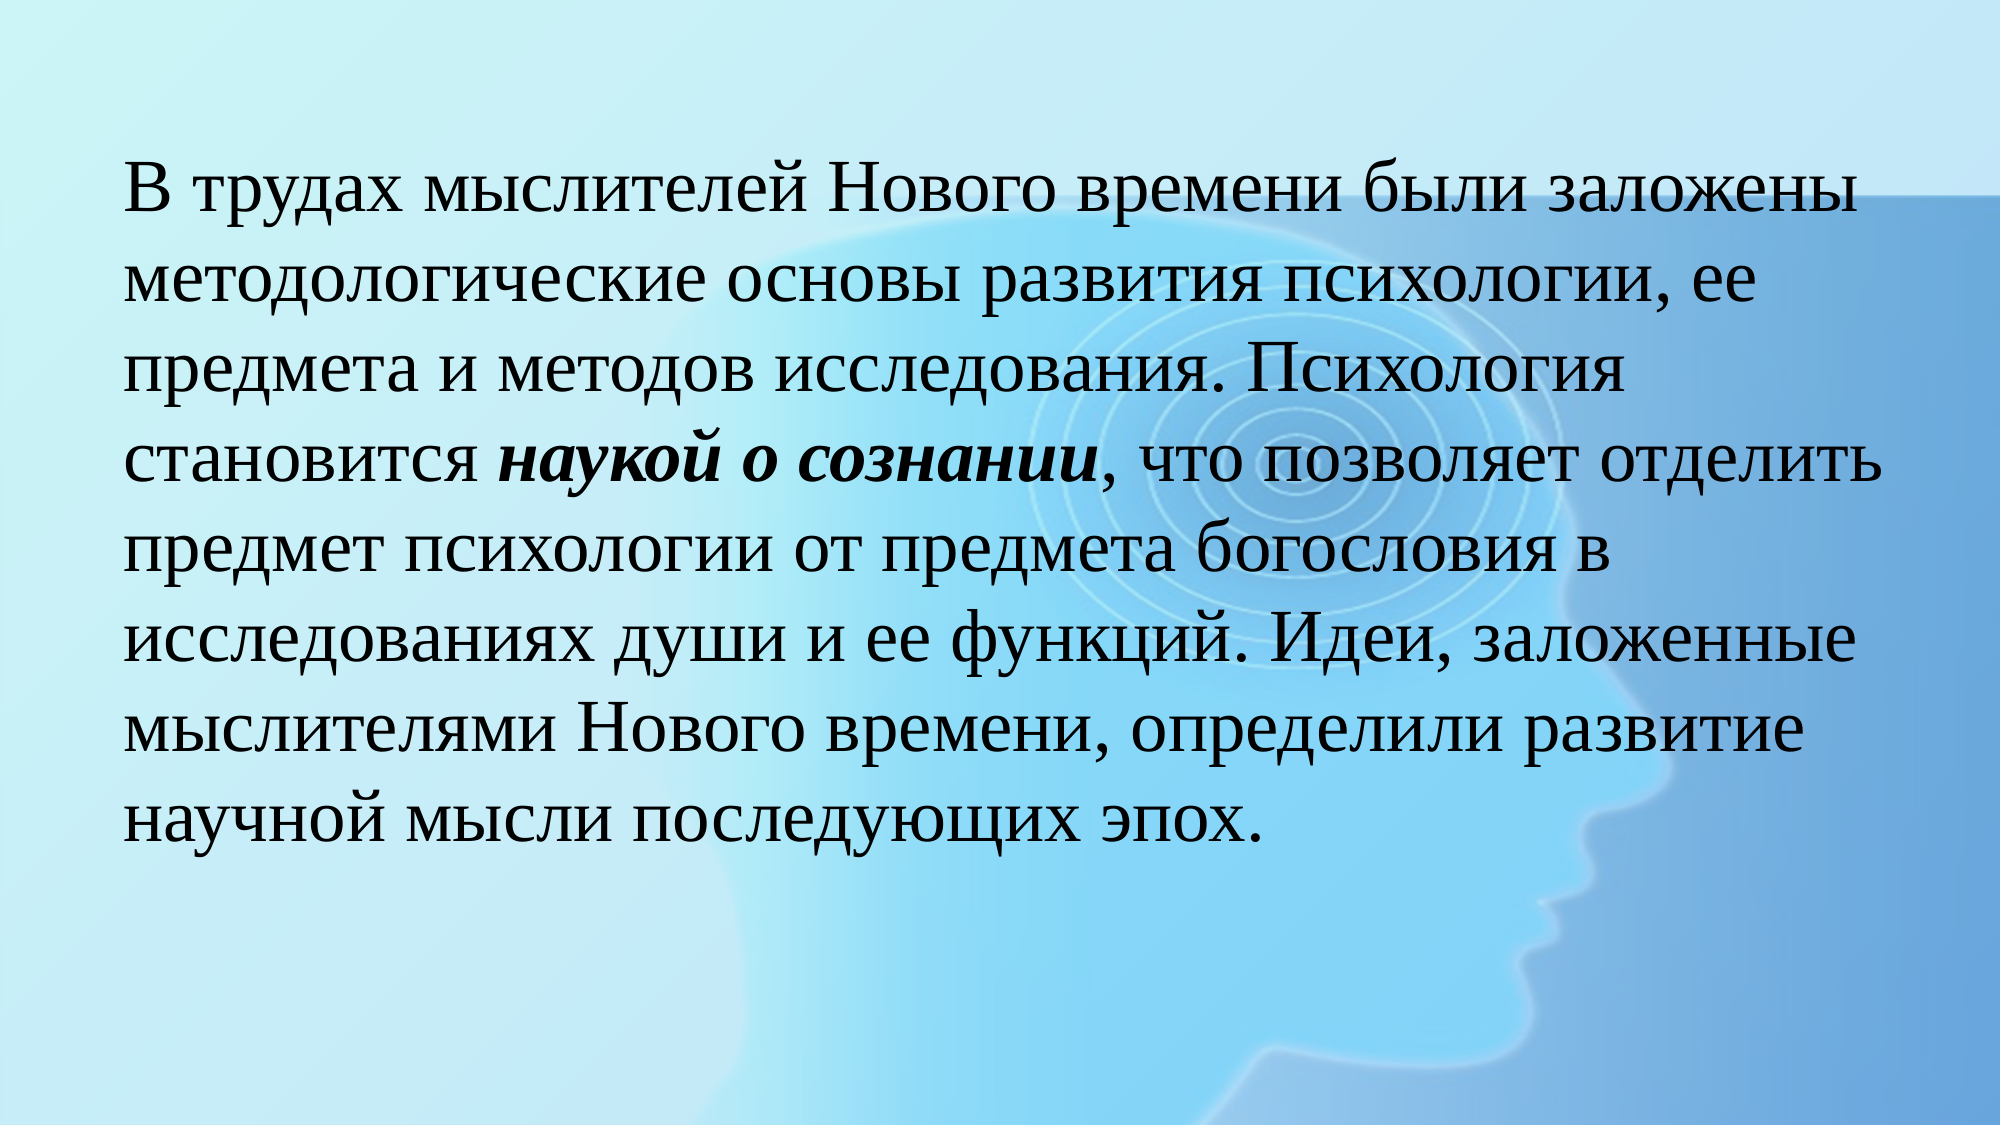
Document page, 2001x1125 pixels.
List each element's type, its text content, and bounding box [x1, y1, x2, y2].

picture [0, 0, 2000, 1125]
text_box В трудах мыслителей Нового времени были заложены методологические основы развития психологии, ее предмета и методов исследования. Психология становится наукой о сознании, что позволяет отделить предмет психологии от предмета богословия в исследованиях души и ее функций. Идеи, заложенные мыслителями Нового времени, определили развитие научной мысли последующих эпох. [109, 129, 1964, 864]
